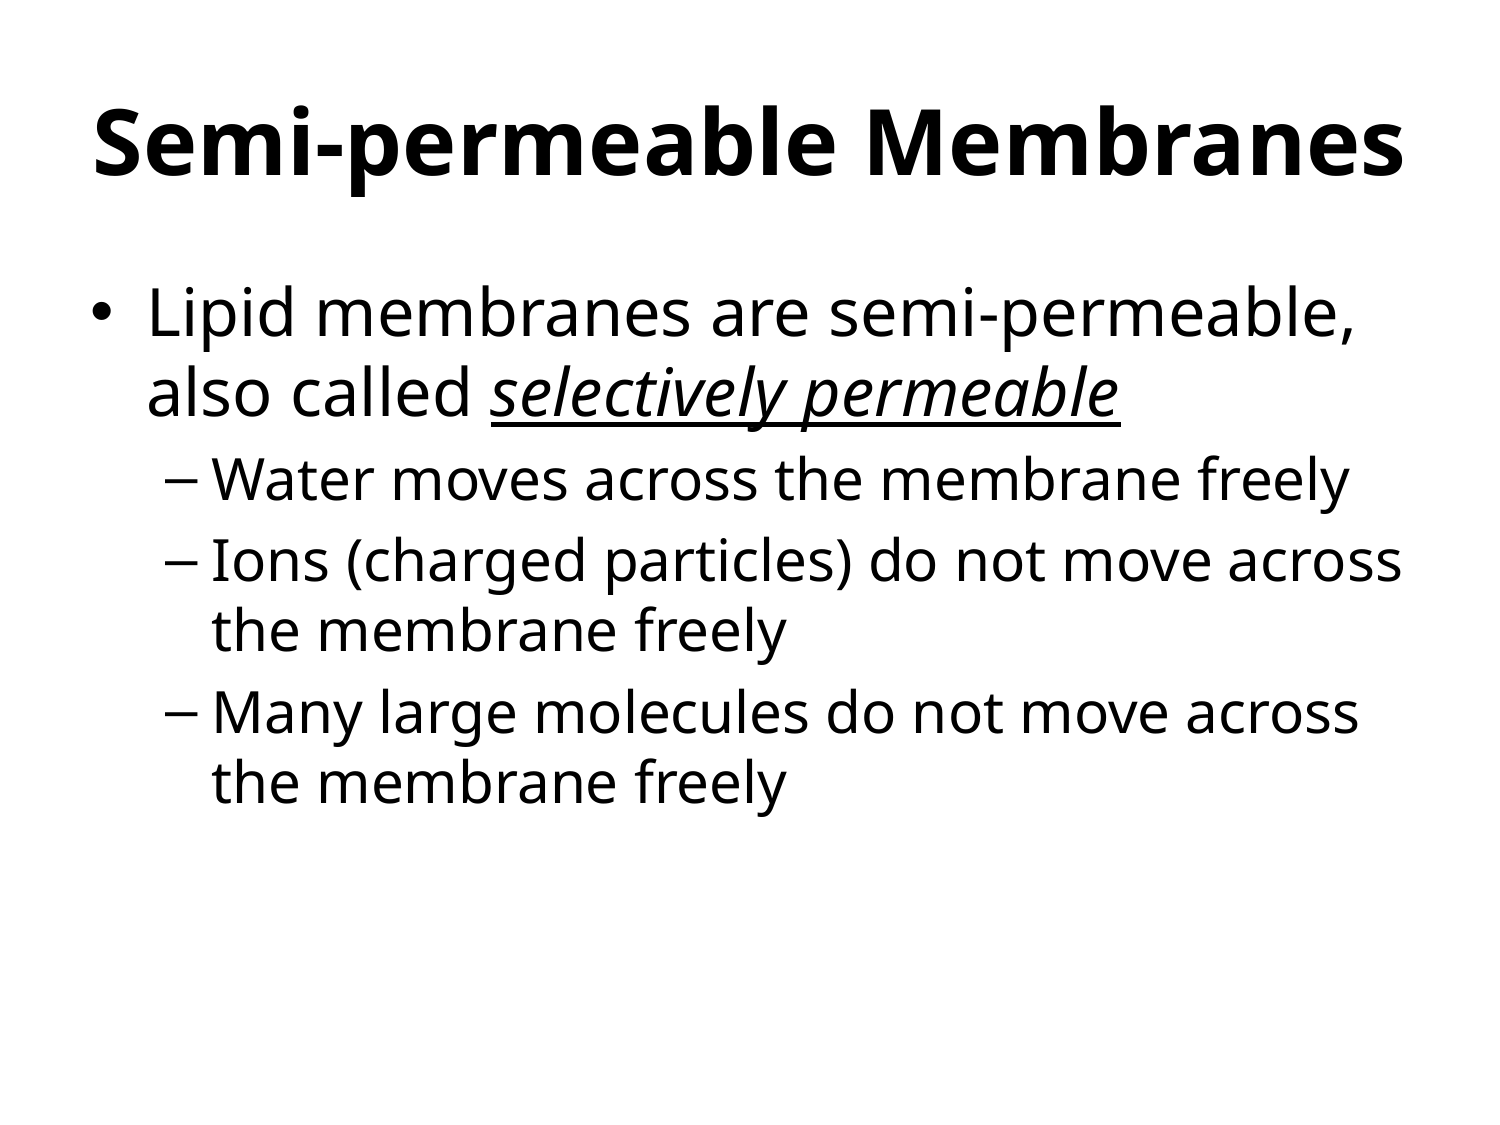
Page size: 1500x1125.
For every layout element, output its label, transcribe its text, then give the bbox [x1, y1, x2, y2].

list Lipid membranes are semi-permeable, also called selectively permeable Water moves across the membrane freely Ions (charged particles) do not move across the membrane freely Many large molecules do not move across the membrane freely [74, 262, 1438, 963]
title Semi-permeable Membranes [74, 44, 1426, 233]
